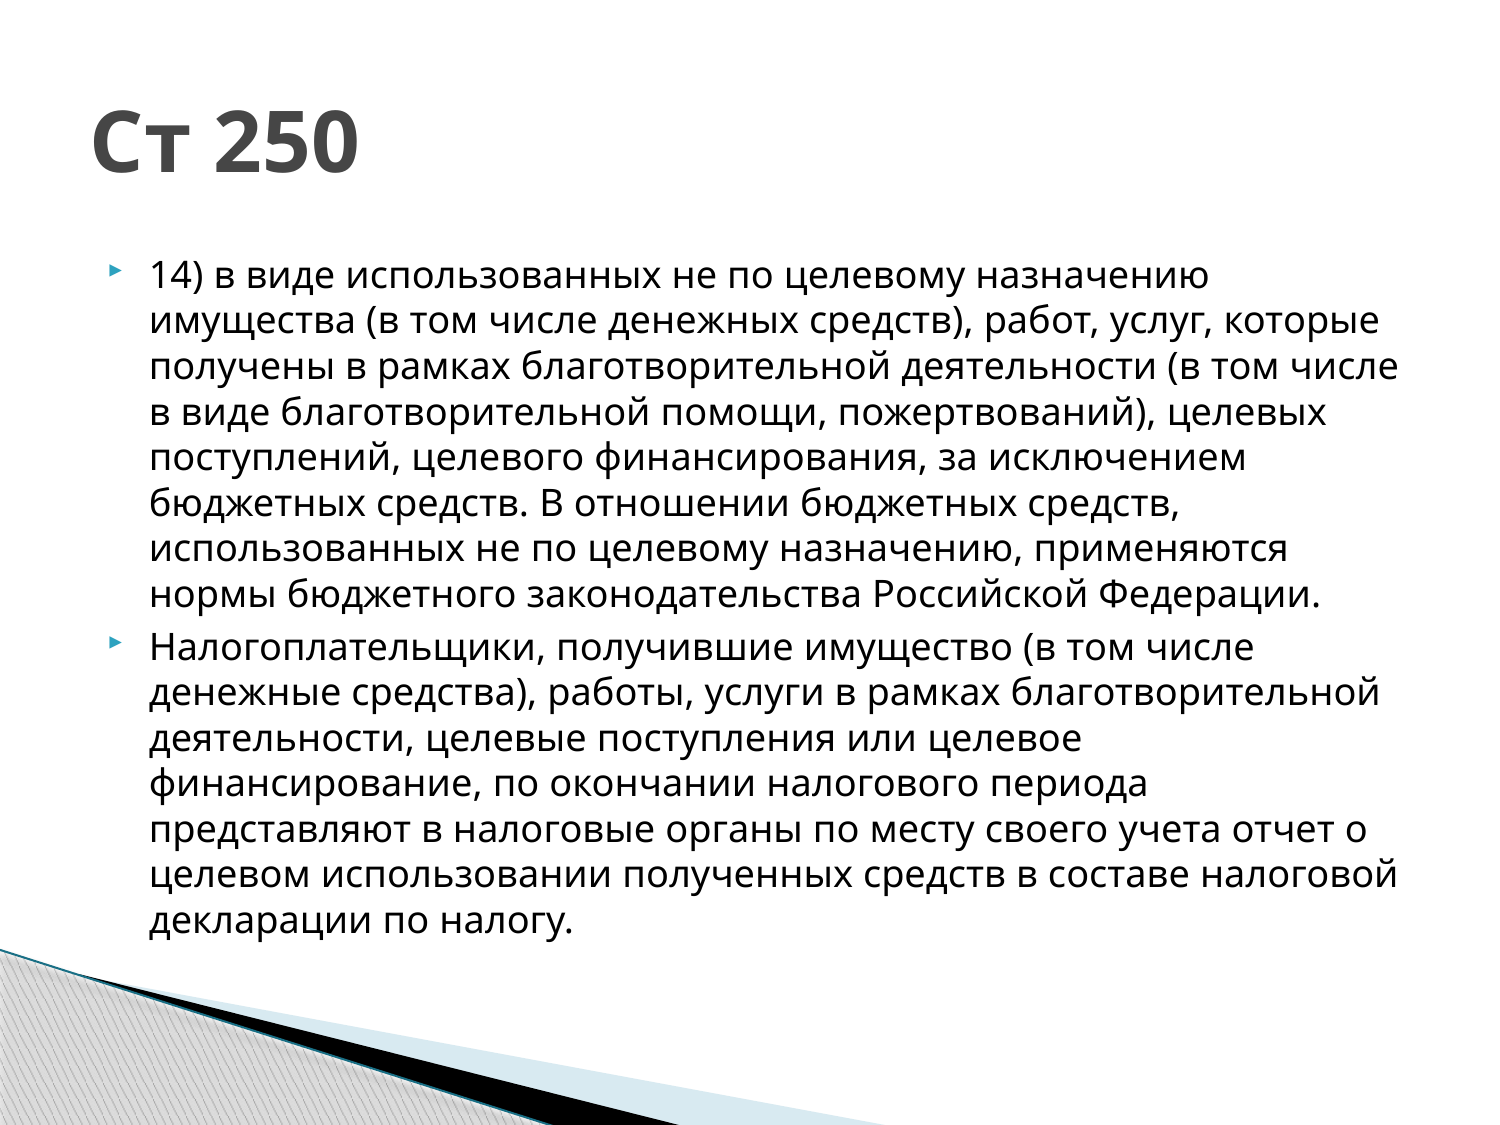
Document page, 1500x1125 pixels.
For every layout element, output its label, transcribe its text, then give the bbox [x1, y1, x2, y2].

list 14) в виде использованных не по целевому назначению имущества (в том числе денежных средств), работ, услуг, которые получены в рамках благотворительной деятельности (в том числе в виде благотворительной помощи, пожертвований), целевых поступлений, целевого финансирования, за исключением бюджетных средств. В отношении бюджетных средств, использованных не по целевому назначению, применяются нормы бюджетного законодательства Российской Федерации. Налогоплательщики, получившие имущество (в том числе денежные средства), работы, услуги в рамках благотворительной деятельности, целевые поступления или целевое финансирование, по окончании налогового периода представляют в налоговые органы по месту своего учета отчет о целевом использовании полученных средств в составе налоговой декларации по налогу. [75, 243, 1425, 986]
title Ст 250 [75, 45, 1425, 233]
